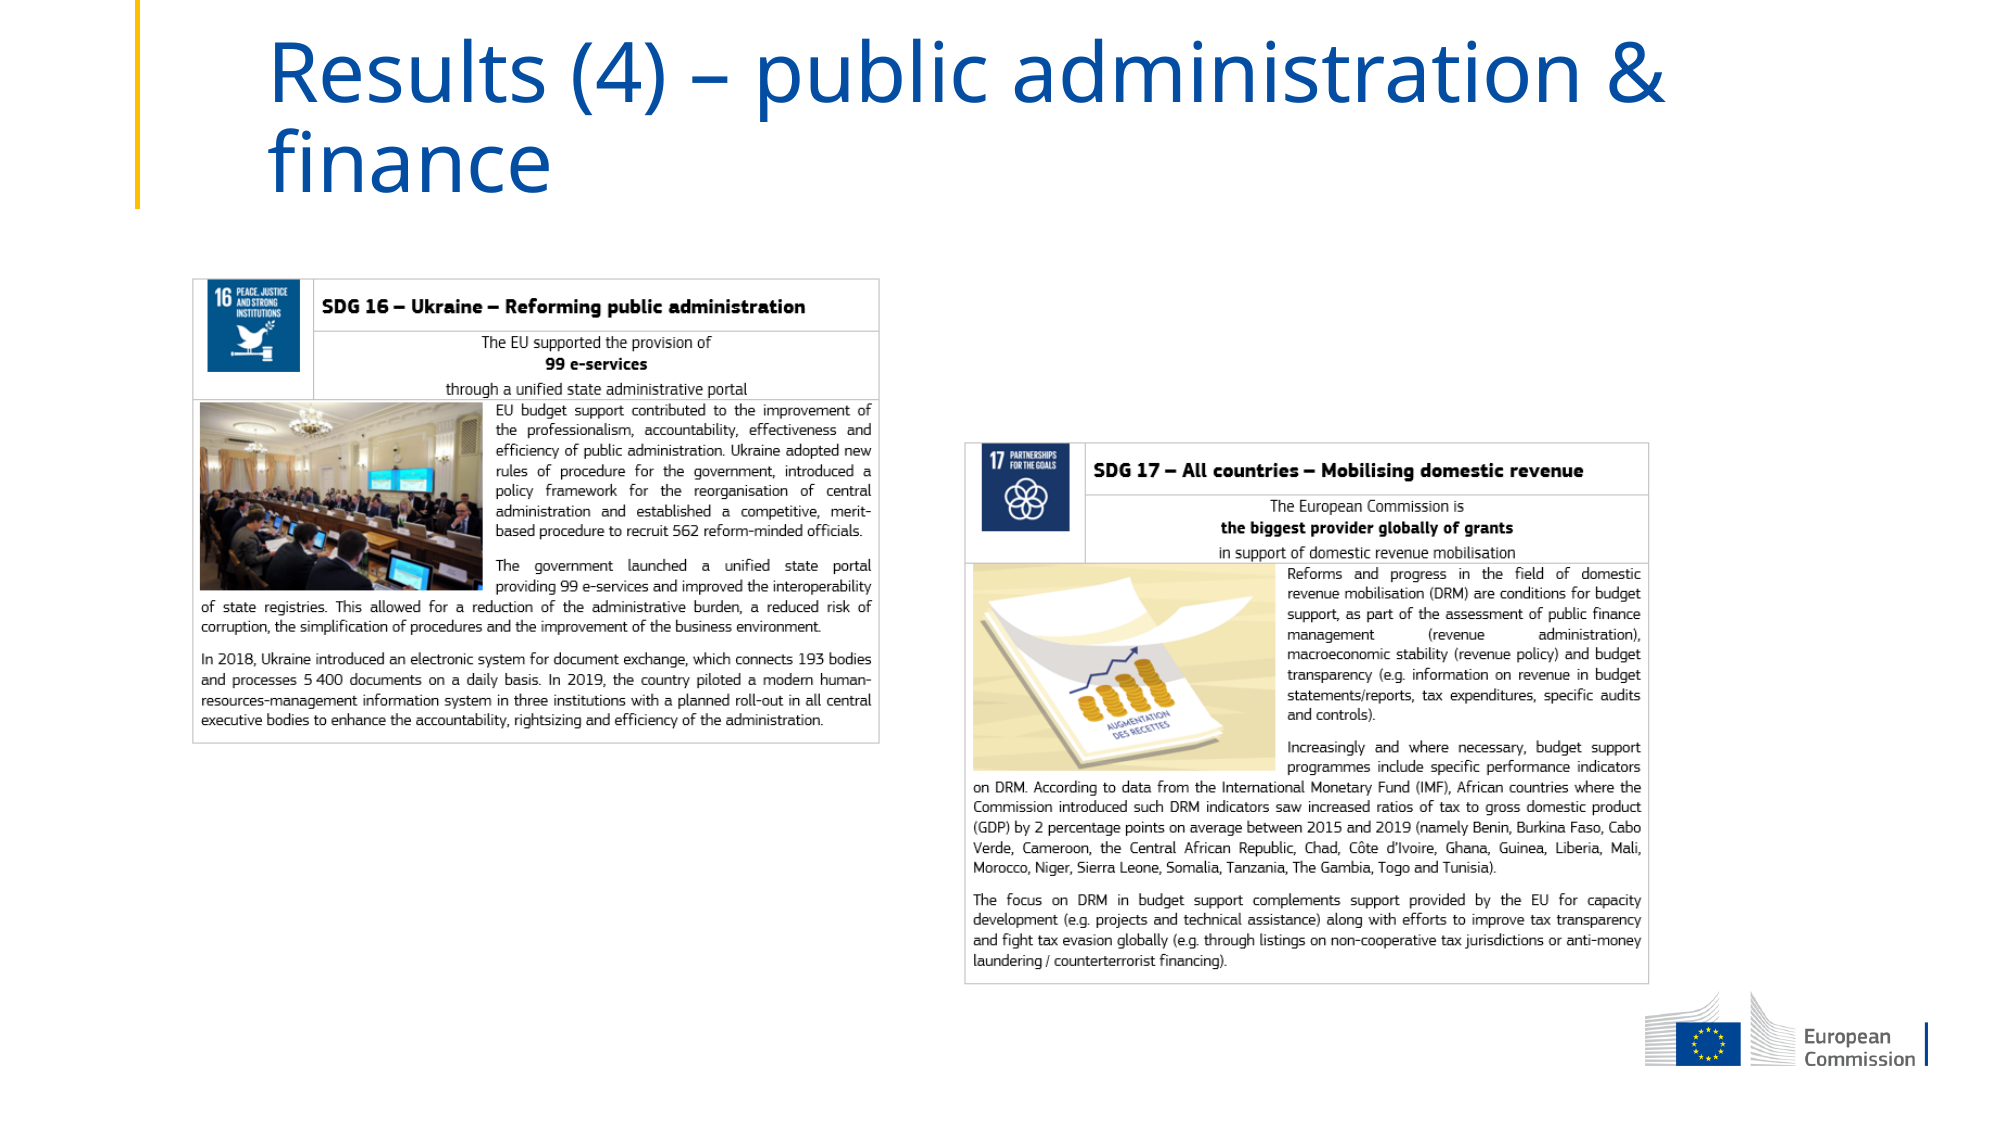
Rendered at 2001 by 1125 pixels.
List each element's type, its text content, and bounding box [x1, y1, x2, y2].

picture [958, 437, 1928, 1066]
picture [188, 272, 884, 748]
title Results (4) – public administration & finance [134, 81, 1860, 211]
